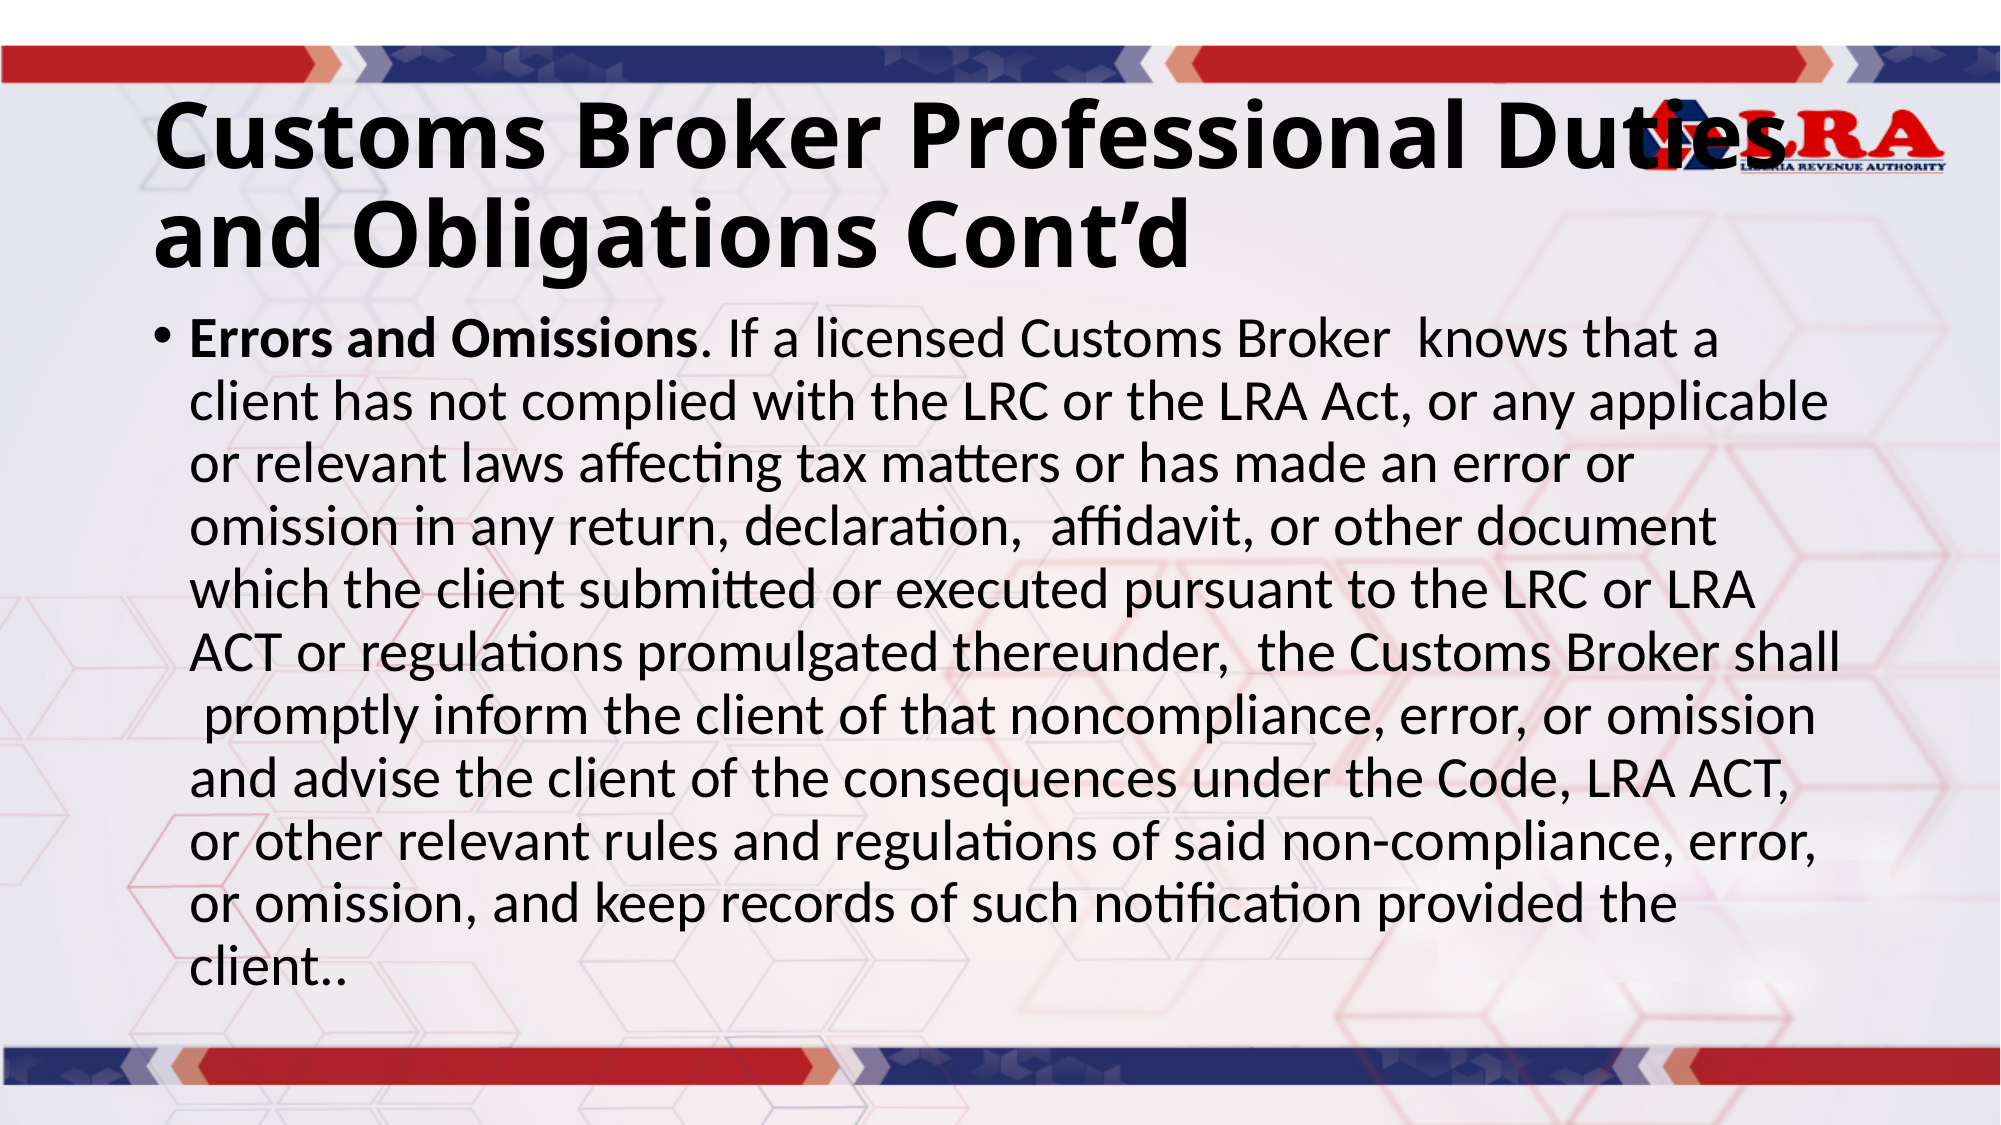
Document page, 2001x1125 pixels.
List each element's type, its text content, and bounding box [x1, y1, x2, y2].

picture [0, 0, 2001, 1125]
list Errors and Omissions. If a licensed Customs Broker knows that a client has not complied with the LRC or the LRA Act, or any applicable or relevant laws affecting tax matters or has made an error or omission in any return, declaration, affidavit, or other document which the client submitted or executed pursuant to the LRC or LRA ACT or regulations promulgated thereunder, the Customs Broker shall promptly inform the client of that noncompliance, error, or omission and advise the client of the consequences under the Code, LRA ACT, or other relevant rules and regulations of said non-compliance, error, or omission, and keep records of such notification provided the client.. [137, 299, 1863, 1014]
title Customs Broker Professional Duties and Obligations Cont’d [137, 59, 1863, 299]
